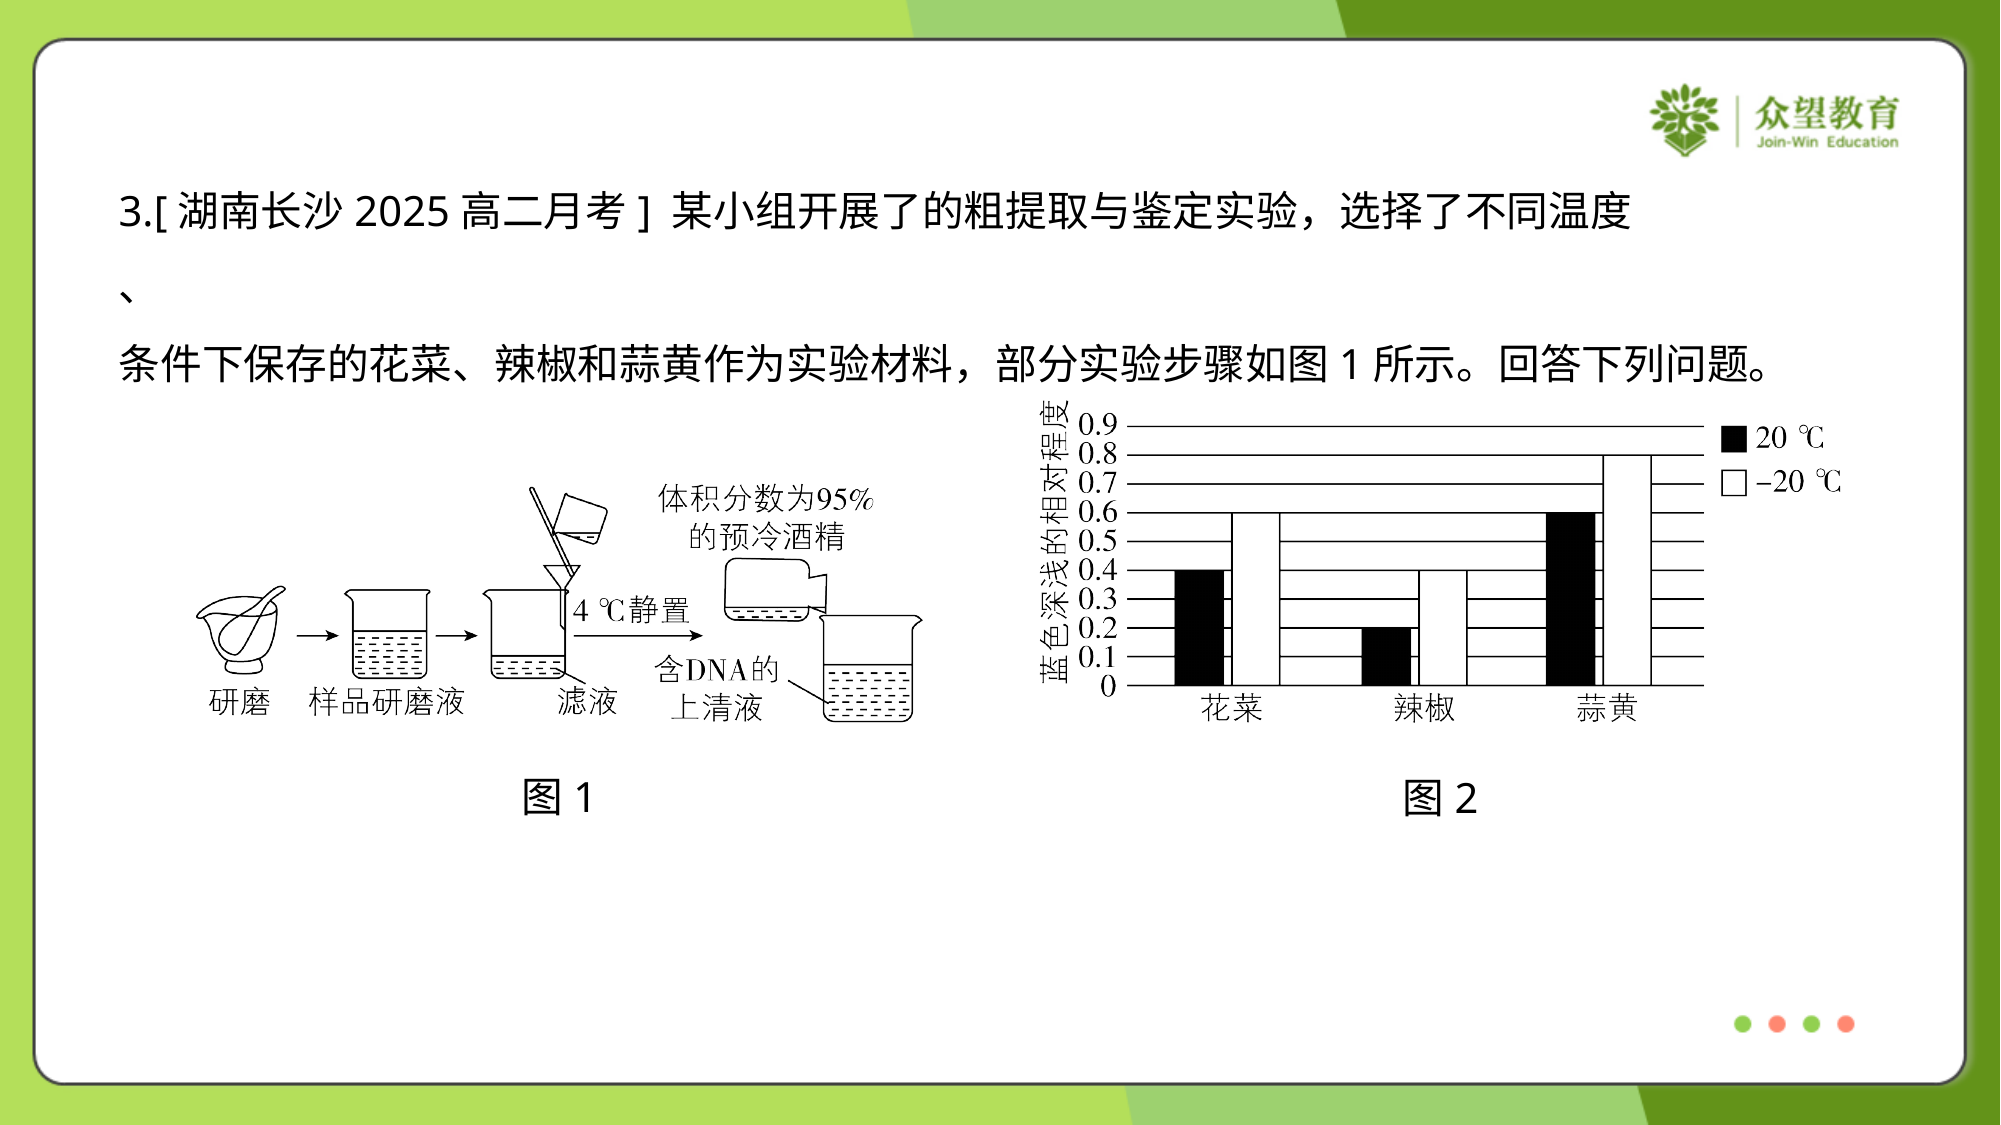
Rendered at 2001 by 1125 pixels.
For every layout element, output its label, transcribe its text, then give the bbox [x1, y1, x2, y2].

text_box 图2 [1402, 749, 1479, 883]
picture [0, 0, 2000, 1125]
text_box 图1 [521, 747, 598, 881]
